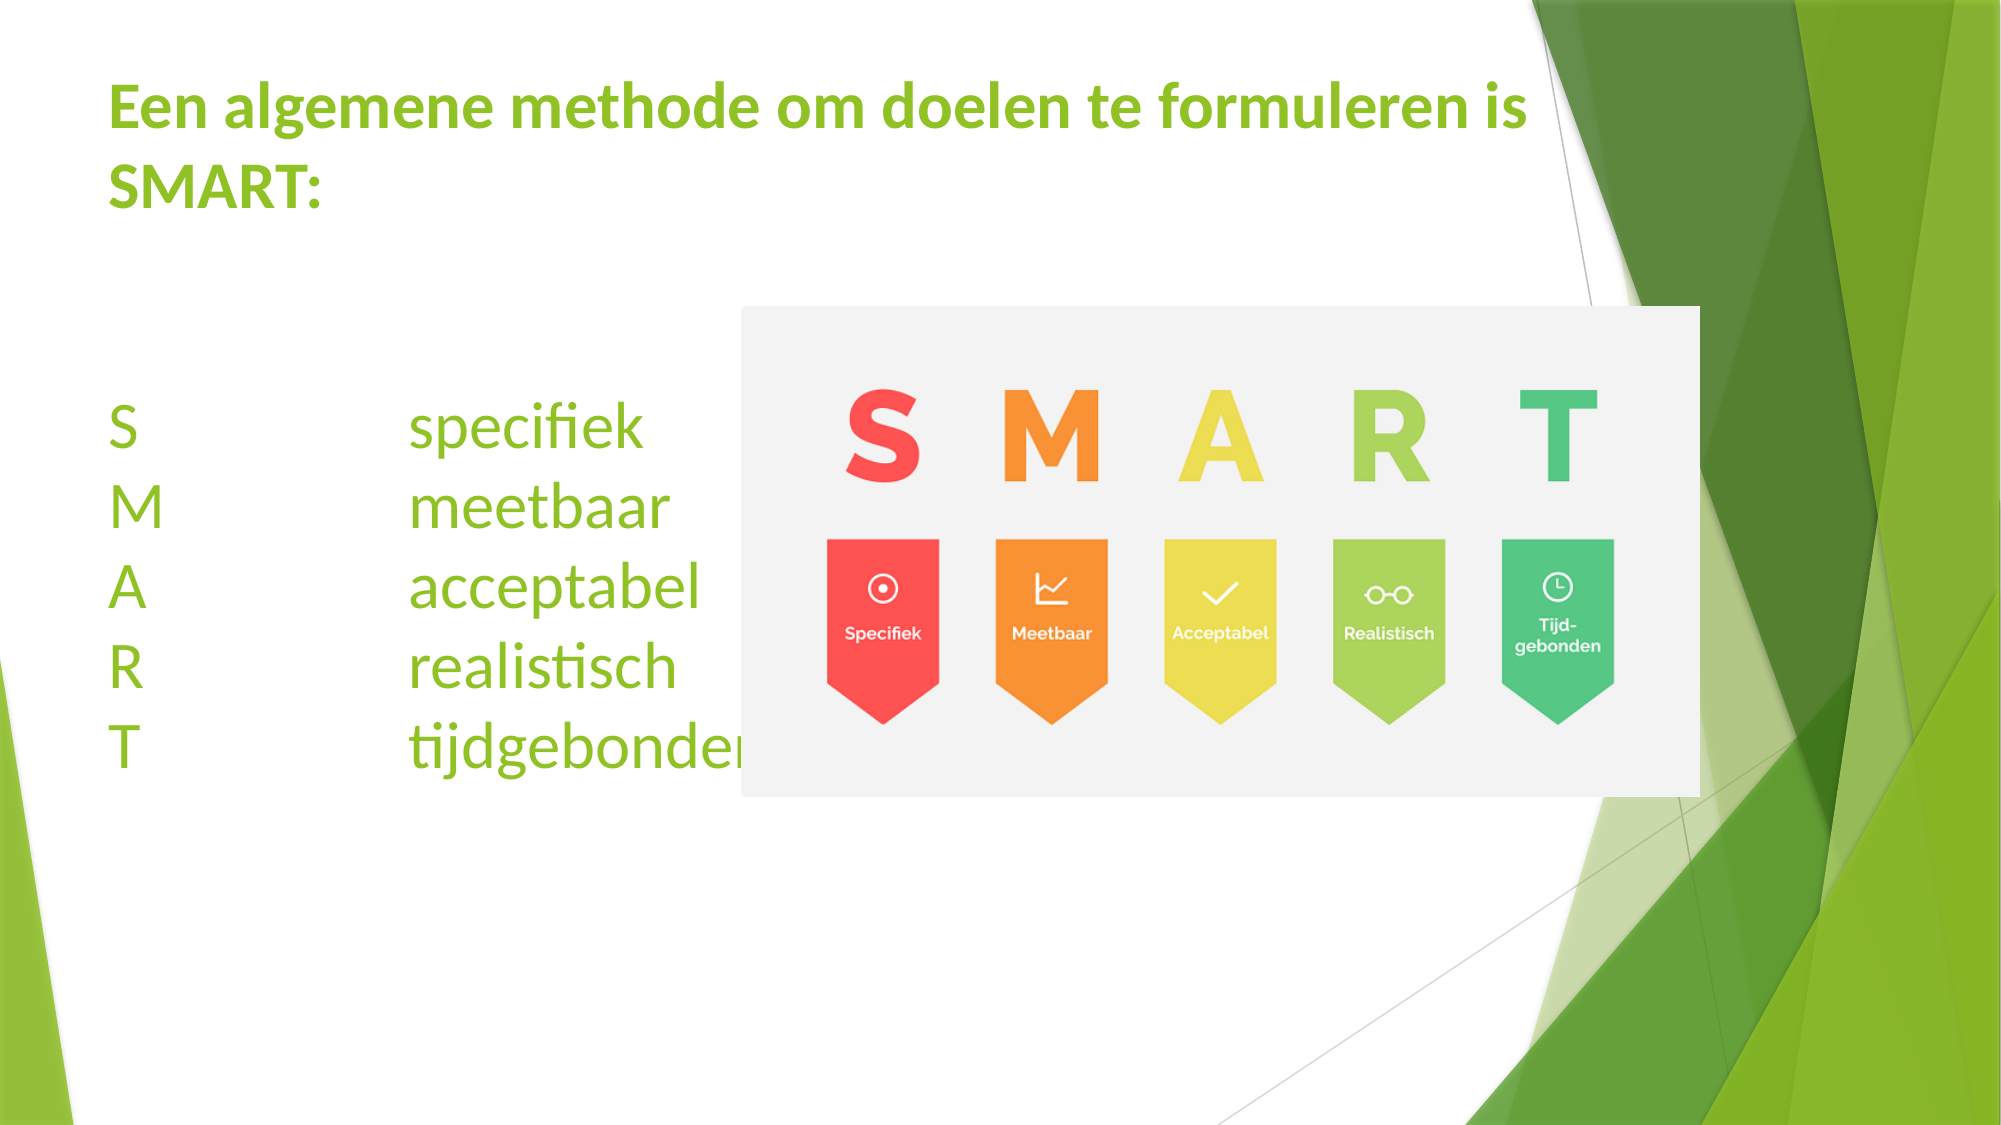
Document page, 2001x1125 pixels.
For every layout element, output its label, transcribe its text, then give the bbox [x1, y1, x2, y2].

picture [740, 306, 1700, 798]
text_box Een algemene methode om doelen te formuleren is SMART: S specifiek M meetbaar A acceptabel R realistisch T tijdgebonden [93, 54, 1584, 789]
